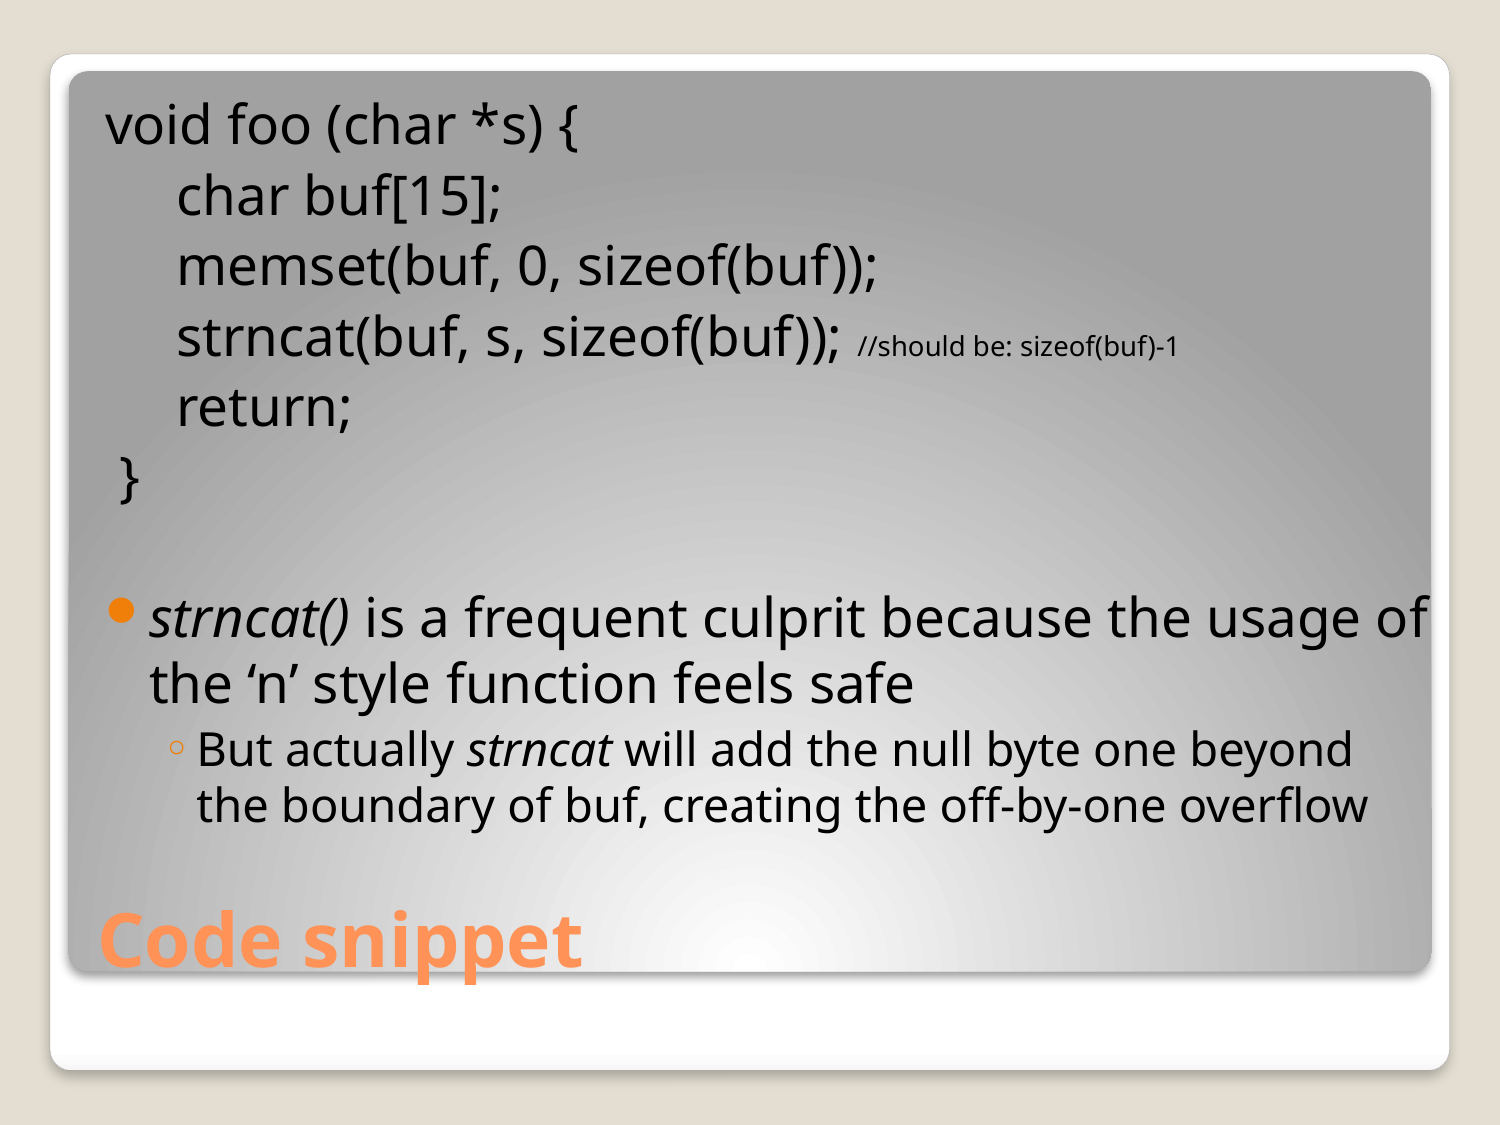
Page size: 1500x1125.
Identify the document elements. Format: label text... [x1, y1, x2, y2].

list void foo (char *s) { char buf[15]; memset(buf, 0, sizeof(buf)); strncat(buf, s, sizeof(buf)); //should be: sizeof(buf)-1 return; } strncat() is a frequent culprit because the usage of the ‘n’ style function feels safe But actually strncat will add the null byte one beyond the boundary of buf, creating the off-by-one overflow [75, 75, 1450, 850]
title Code snippet [82, 862, 1425, 990]
